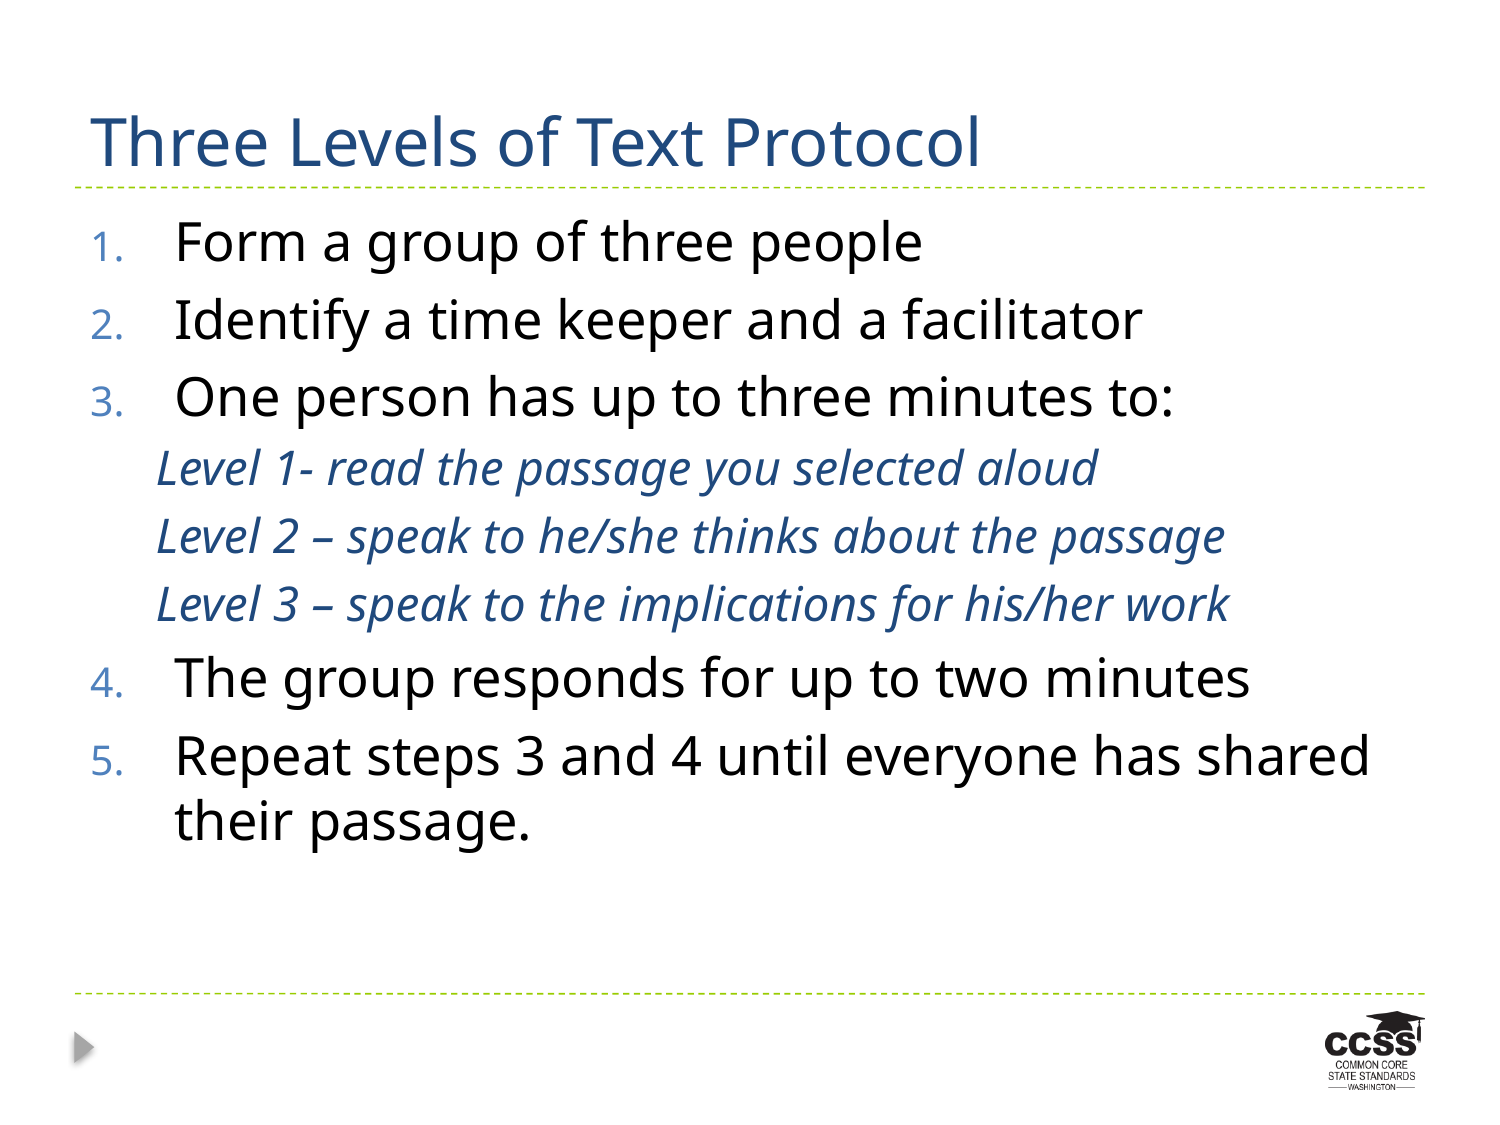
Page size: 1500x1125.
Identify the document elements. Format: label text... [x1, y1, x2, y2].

picture [1325, 1011, 1425, 1090]
title Three Levels of Text Protocol [75, 24, 1425, 188]
list Form a group of three people Identify a time keeper and a facilitator One person has up to three minutes to: Level 1- read the passage you selected aloud Level 2 – speak to he/she thinks about the passage Level 3 – speak to the implications for his/her work The group responds for up to two minutes Repeat steps 3 and 4 until everyone has shared their passage. [75, 200, 1425, 1010]
